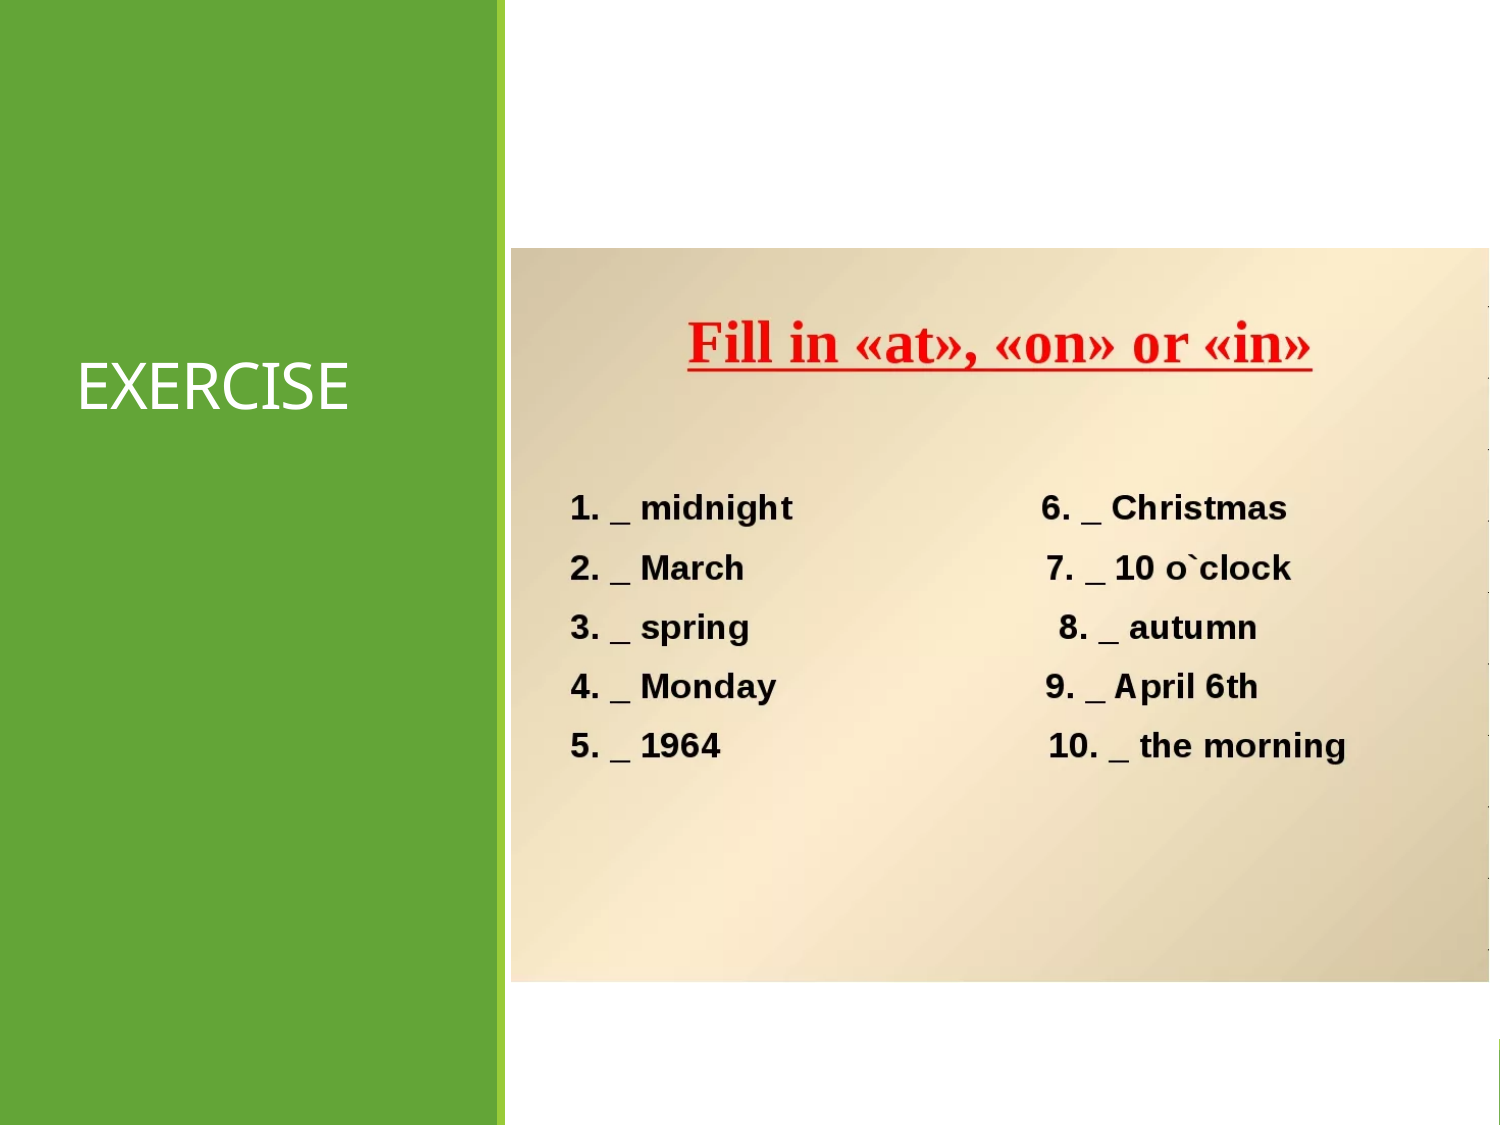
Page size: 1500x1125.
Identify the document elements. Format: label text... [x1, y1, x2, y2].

text_box [496, 0, 506, 1125]
picture [511, 248, 1491, 983]
text_box [0, 0, 496, 1125]
title EXERCISE [60, 84, 441, 430]
text_box [506, 0, 1500, 1125]
